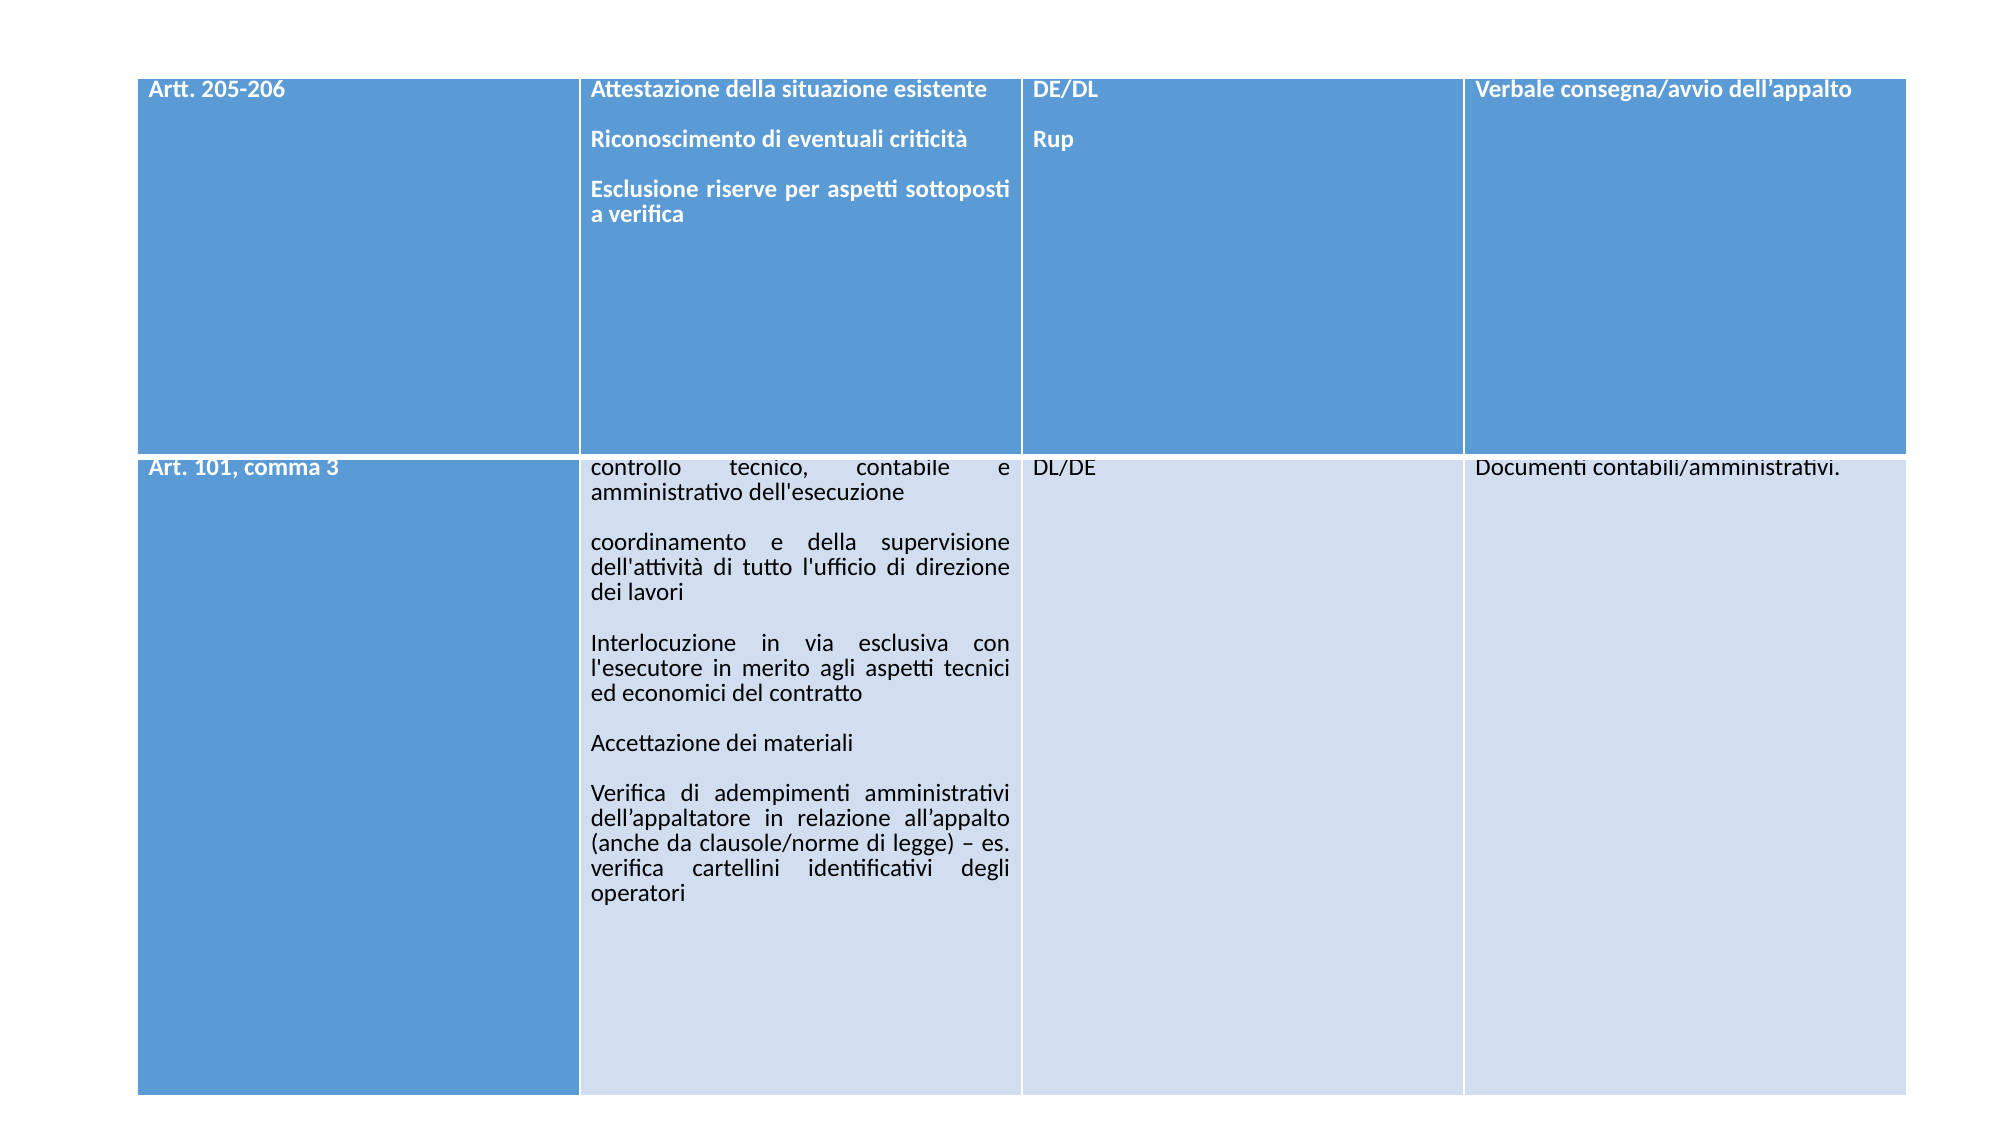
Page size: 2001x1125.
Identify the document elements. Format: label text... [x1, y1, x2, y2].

table_header Verbale consegna/avvio dell’appalto [1465, 79, 1906, 454]
table_header Attestazione della situazione esistente Riconoscimento di eventuali criticità Esclusione riserve per aspetti sottoposti a verifica [581, 79, 1021, 454]
table_header Artt. 205-206 [138, 79, 579, 454]
table_cell controllo tecnico, contabile e amministrativo dell'esecuzione coordinamento e della supervisione dell'attività di tutto l'ufficio di direzione dei lavori Interlocuzione in via esclusiva con l'esecutore in merito agli aspetti tecnici ed economici del contratto Accettazione dei materiali Verifica di adempimenti amministrativi dell’appaltatore in relazione all’appalto (anche da clausole/norme di legge) – es. verifica cartellini identificativi degli operatori [581, 460, 1021, 1095]
table_cell DL/DE [1023, 460, 1463, 1095]
table_header DE/DL Rup [1023, 79, 1463, 454]
table_cell Art. 101, comma 3 [138, 460, 579, 1095]
table_cell Documenti contabili/amministrativi. [1465, 460, 1906, 1095]
